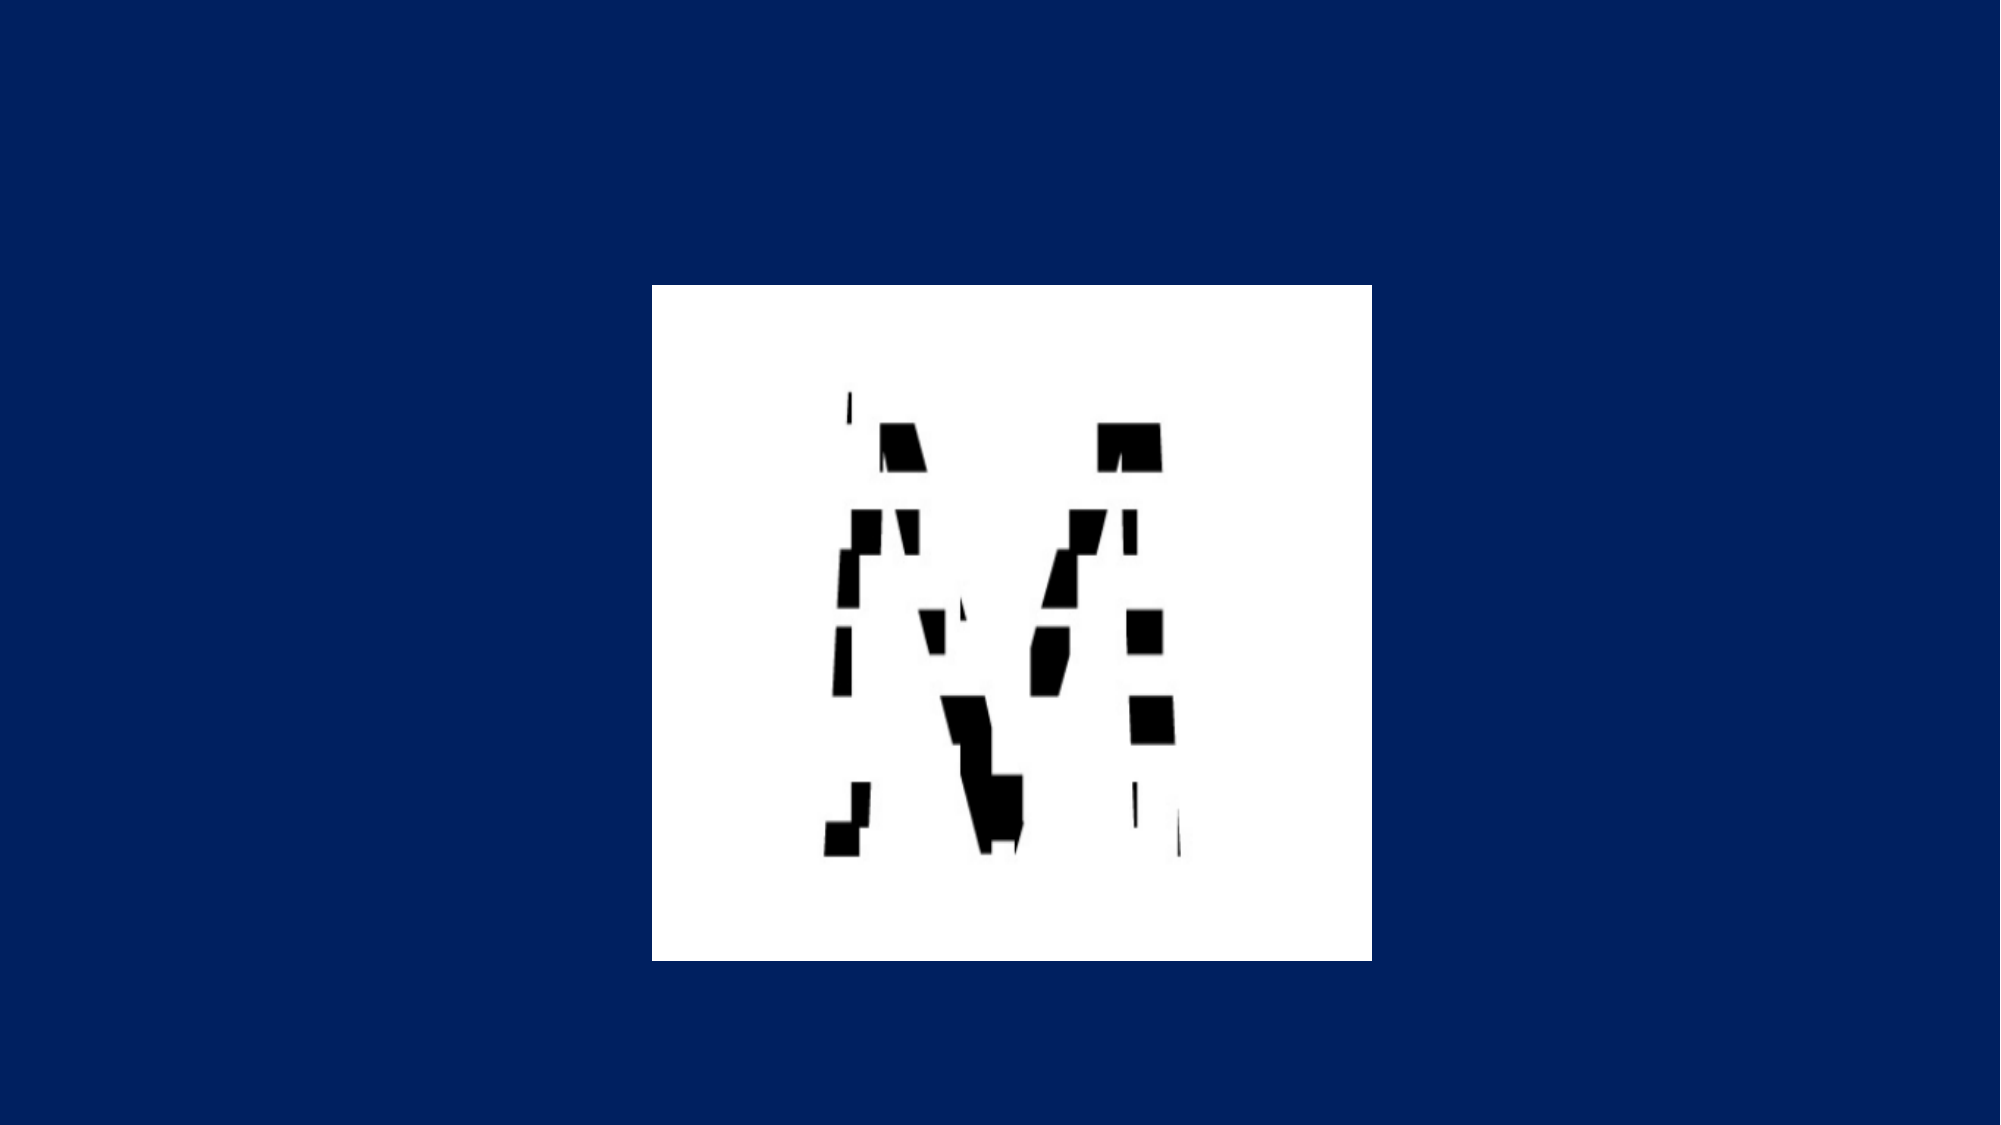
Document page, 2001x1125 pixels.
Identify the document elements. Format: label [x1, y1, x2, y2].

picture [652, 285, 1372, 961]
